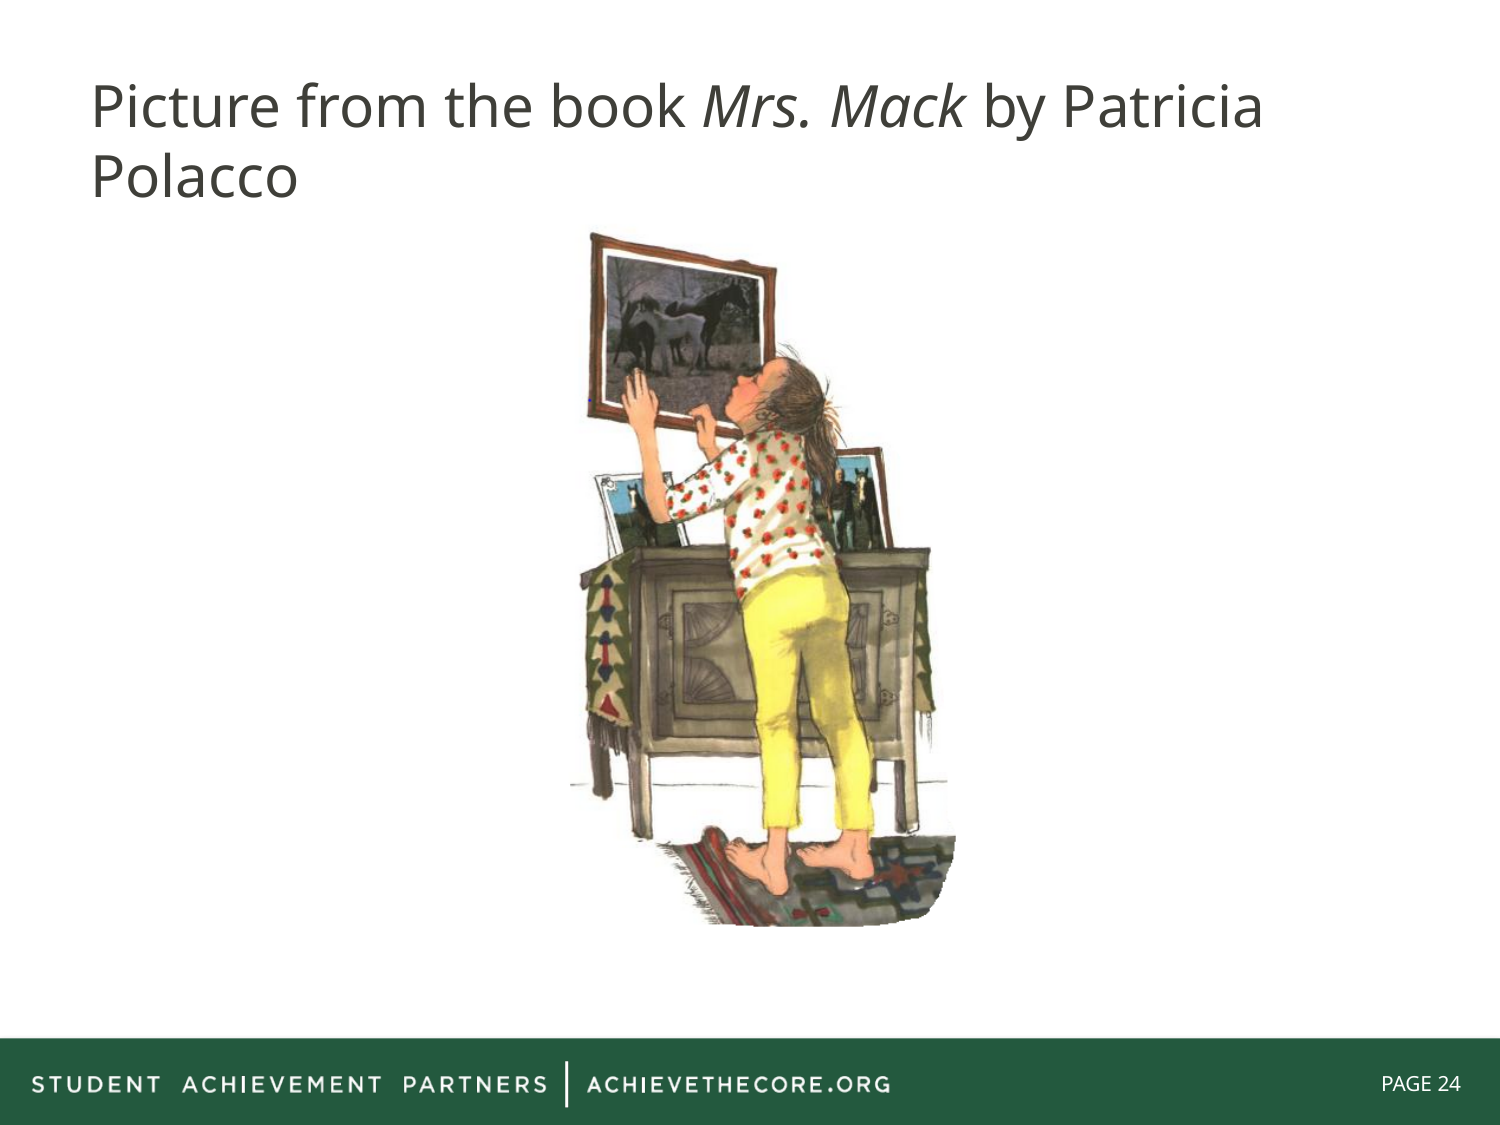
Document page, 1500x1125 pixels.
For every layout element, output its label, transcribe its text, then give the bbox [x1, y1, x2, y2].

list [543, 185, 957, 929]
title Picture from the book Mrs. Mack by Patricia Polacco [75, 45, 1425, 233]
